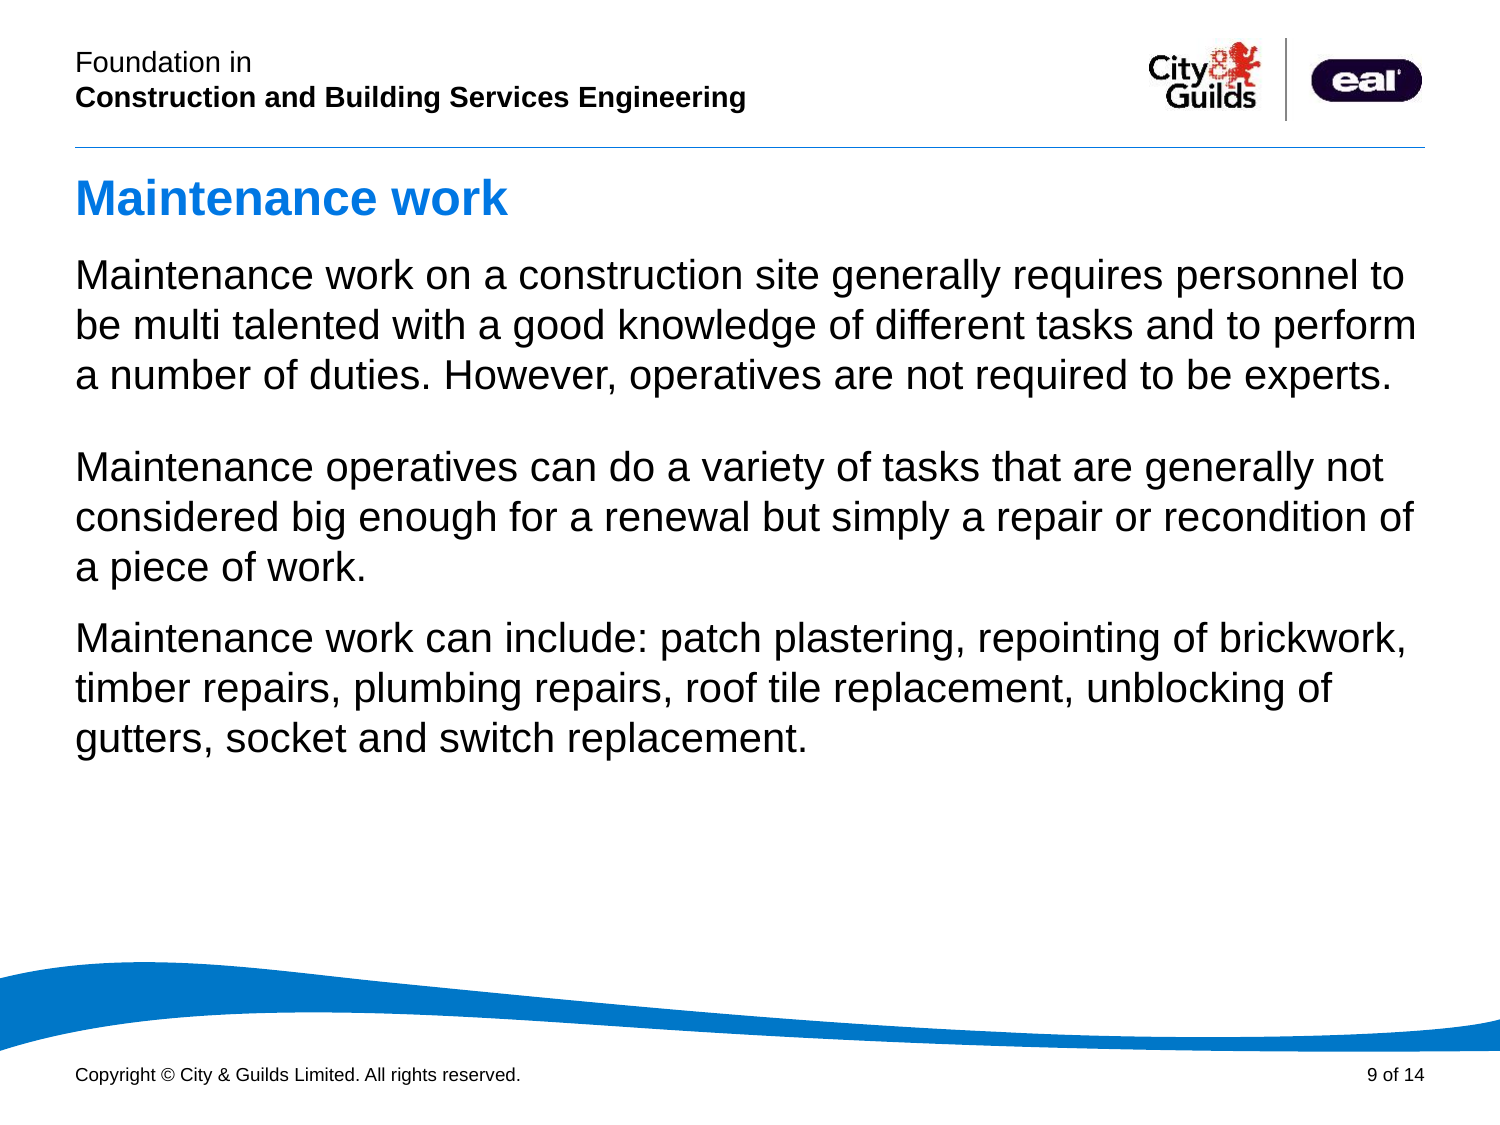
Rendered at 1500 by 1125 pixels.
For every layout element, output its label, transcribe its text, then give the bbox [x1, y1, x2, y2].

picture [1149, 38, 1422, 121]
list Maintenance work on a construction site generally requires personnel to be multi talented with a good knowledge of different tasks and to perform a number of duties. However, operatives are not required to be experts. Maintenance operatives can do a variety of tasks that are generally not considered big enough for a renewal but simply a repair or recondition of a piece of work. Maintenance work can include: patch plastering, repointing of brickwork, timber repairs, plumbing repairs, roof tile replacement, unblocking of gutters, socket and switch replacement. [74, 247, 1426, 946]
title Maintenance work [74, 165, 1426, 229]
